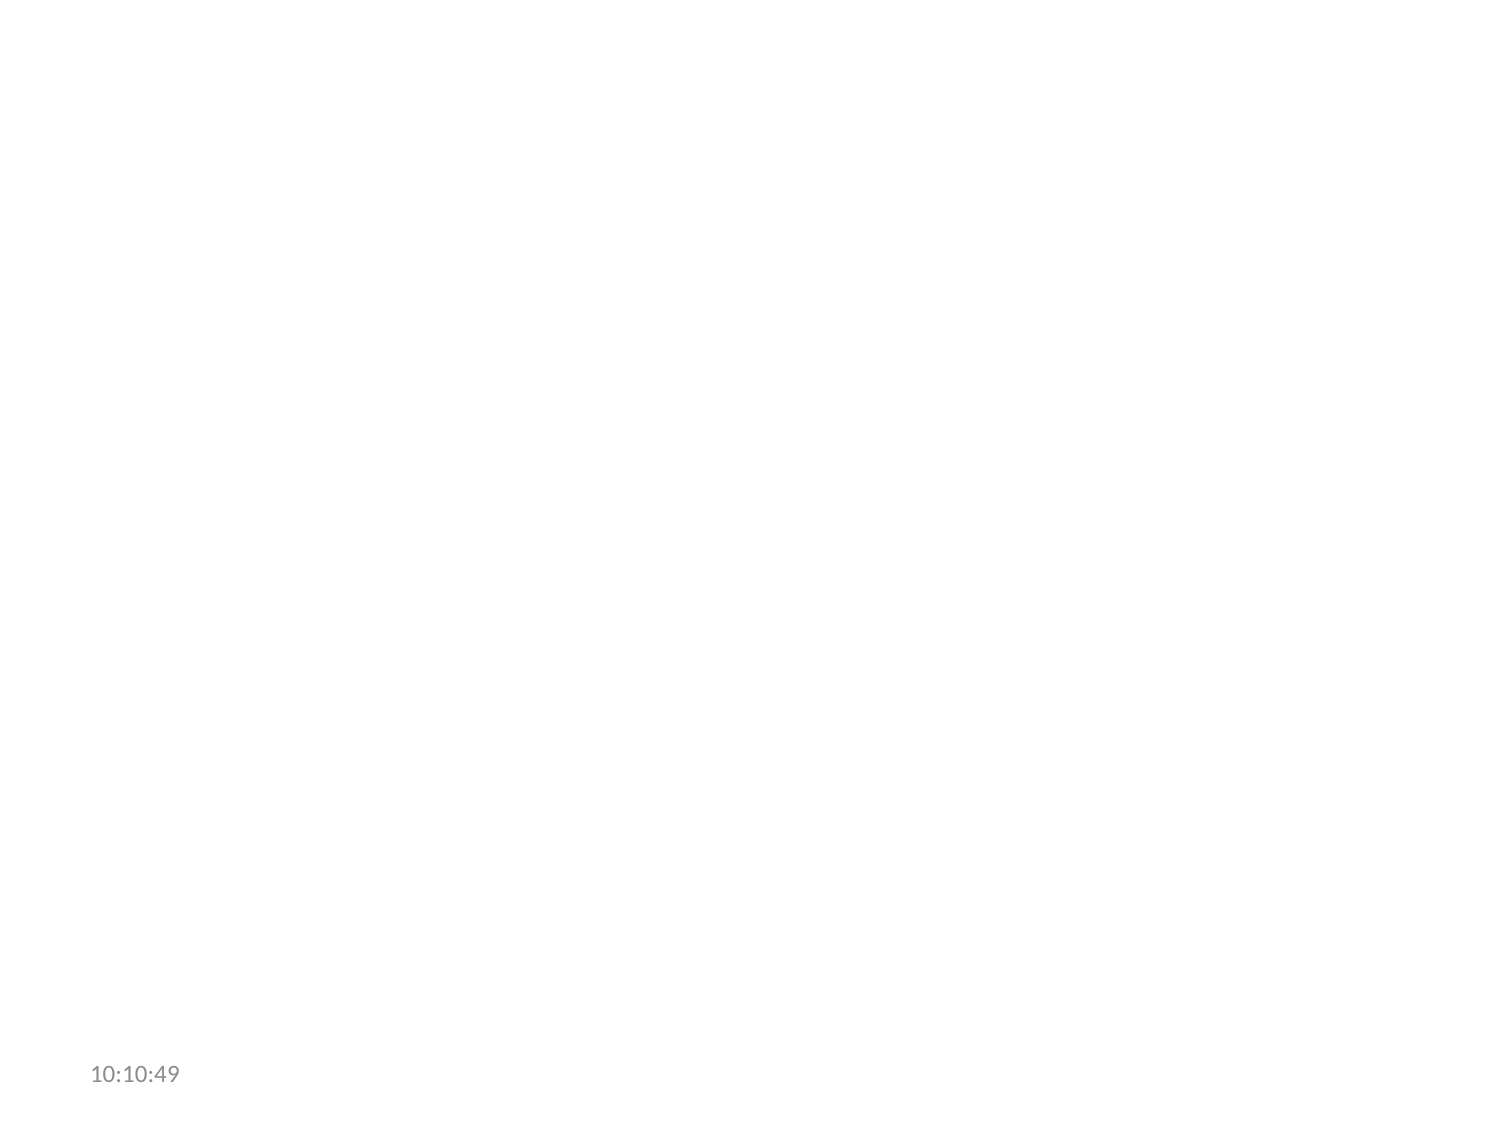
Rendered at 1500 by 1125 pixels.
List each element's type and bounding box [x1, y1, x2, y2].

slide_number [75, 1042, 425, 1103]
